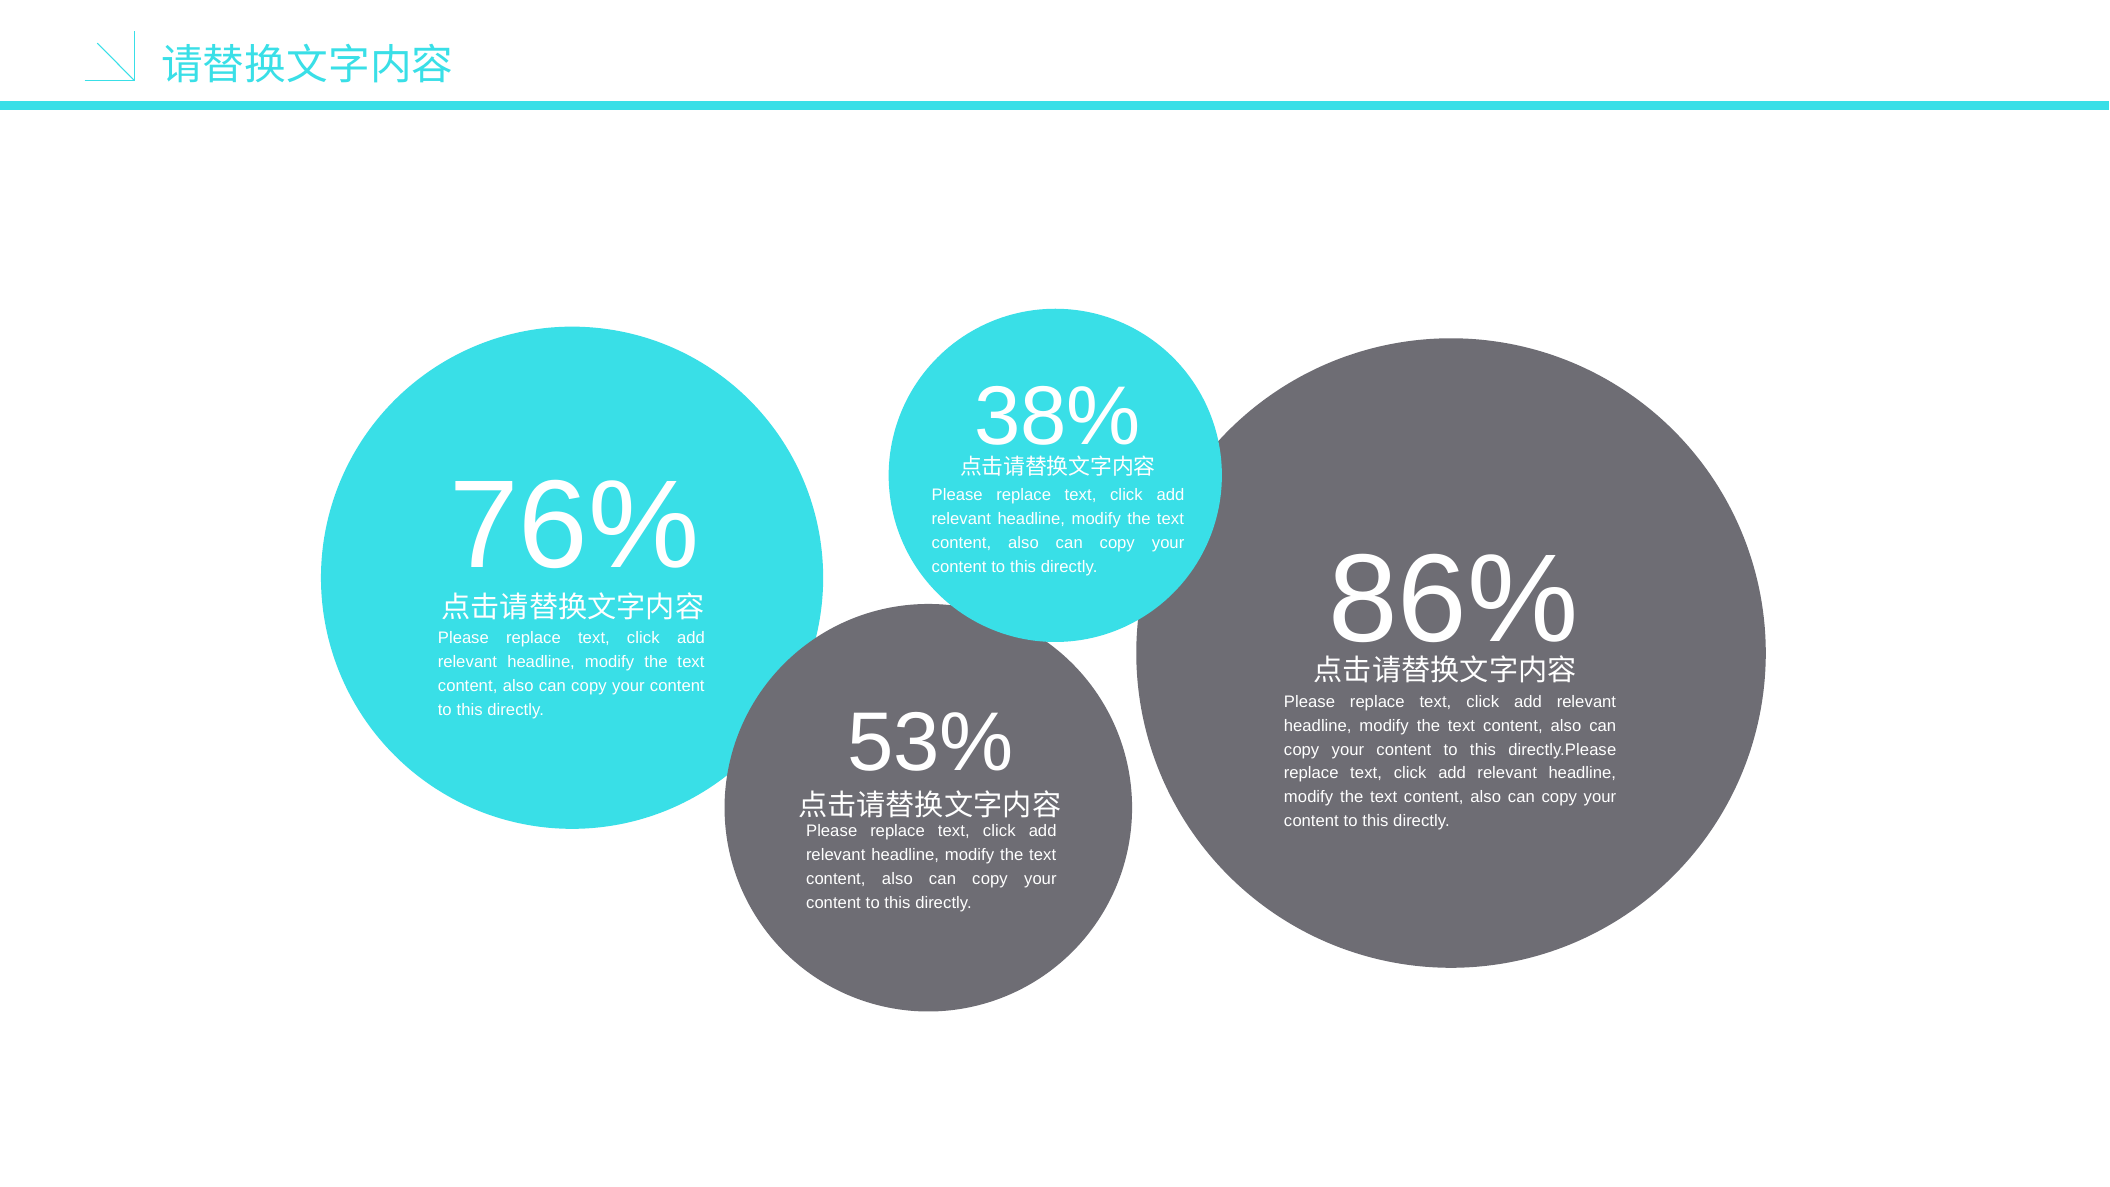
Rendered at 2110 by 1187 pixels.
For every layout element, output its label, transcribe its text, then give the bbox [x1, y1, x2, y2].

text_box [320, 326, 824, 829]
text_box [724, 603, 1133, 1012]
text_box 请替换文字内容 [145, 22, 500, 94]
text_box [1136, 338, 1766, 968]
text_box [888, 308, 1222, 642]
